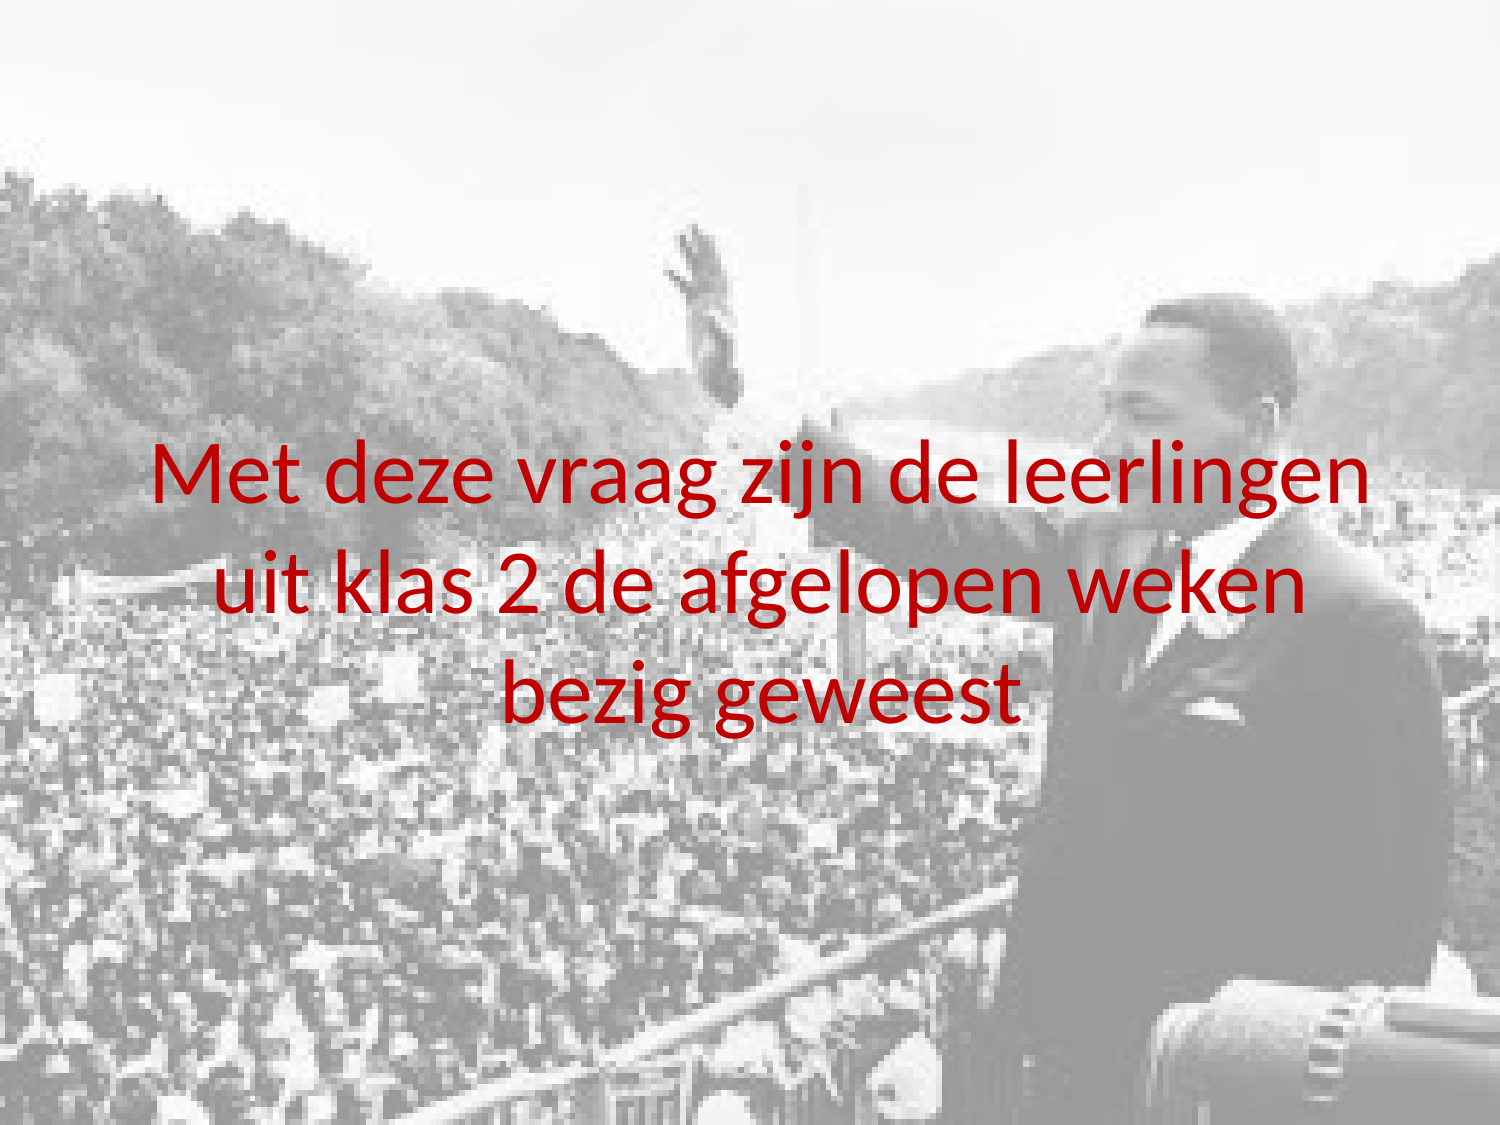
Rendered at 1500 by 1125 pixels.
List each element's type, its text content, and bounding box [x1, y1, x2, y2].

title Met deze vraag zijn de leerlingen uit klas 2 de afgelopen weken bezig geweest [123, 456, 1399, 698]
